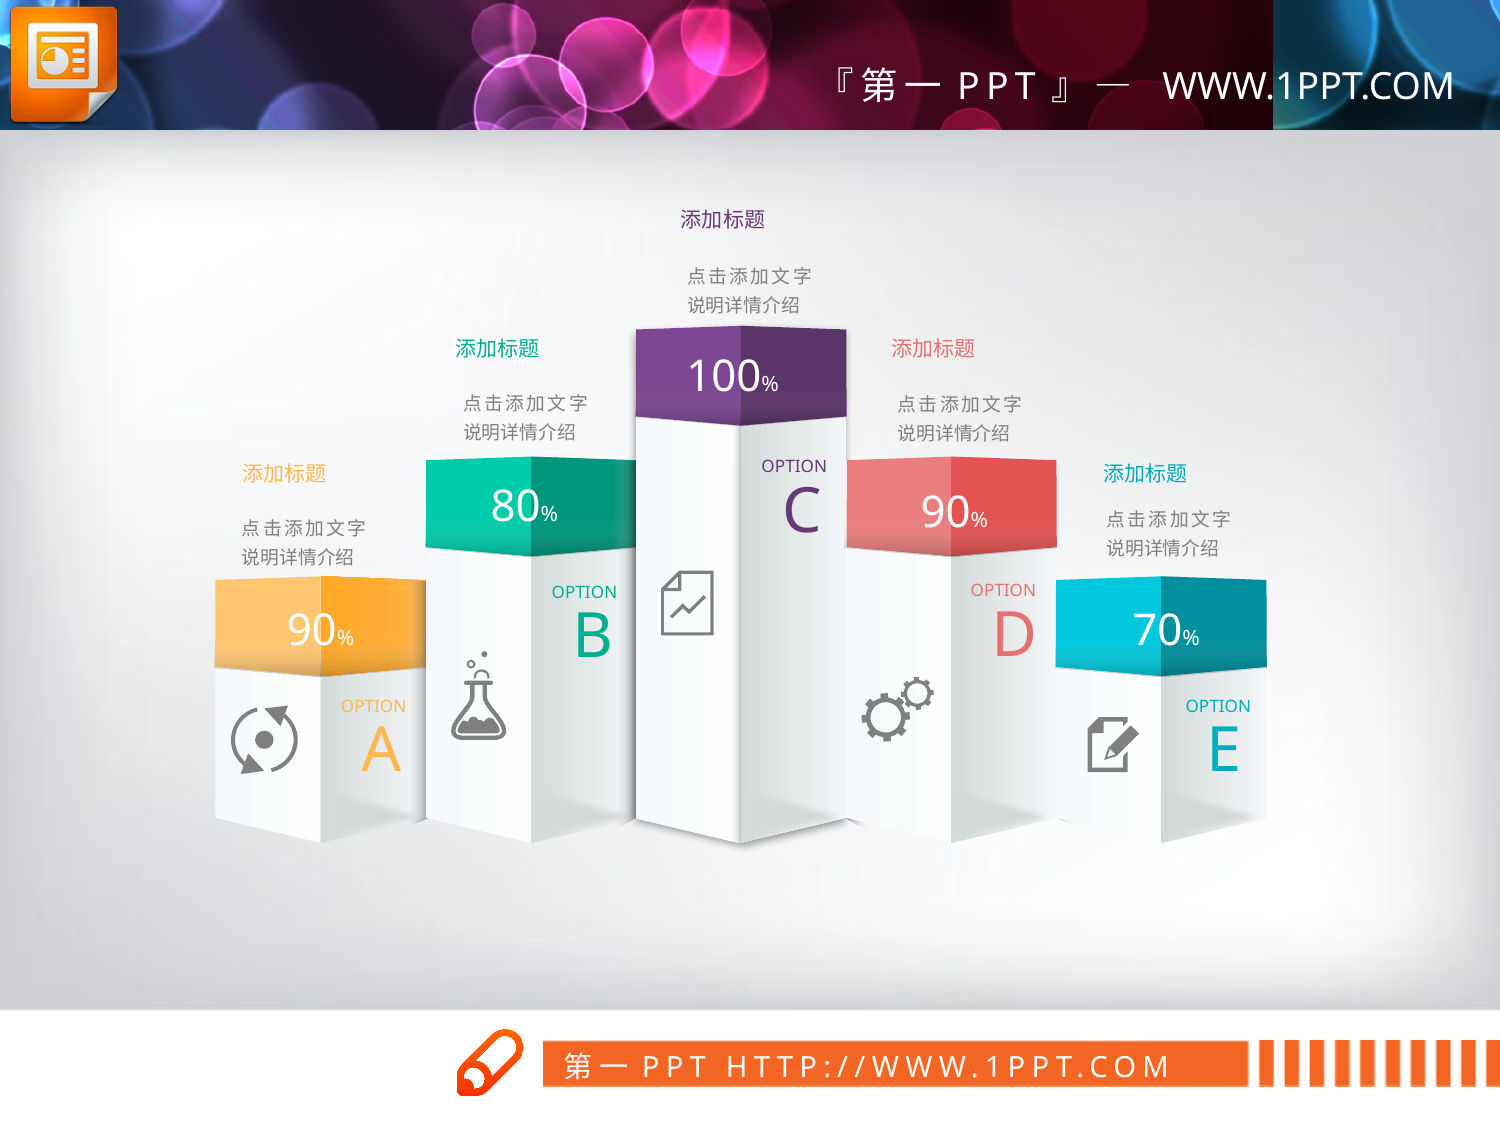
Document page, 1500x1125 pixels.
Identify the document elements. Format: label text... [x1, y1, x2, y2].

picture [0, 0, 1500, 1012]
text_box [1055, 576, 1287, 847]
picture [543, 1040, 1500, 1087]
text_box 点击添加文字说明详情介绍 [227, 502, 382, 574]
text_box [214, 576, 419, 847]
text_box 点击添加文字说明详情介绍 [448, 377, 603, 451]
text_box 添加标题 [227, 452, 392, 493]
text_box 添加标题 [876, 328, 1041, 369]
text_box 添加标题 [1088, 452, 1253, 493]
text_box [634, 325, 870, 847]
text_box 添加标题 [440, 328, 605, 369]
text_box 点击添加文字说明详情介绍 [672, 250, 827, 323]
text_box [424, 456, 629, 847]
text_box 点击添加文字说明详情介绍 [1091, 493, 1247, 567]
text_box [844, 456, 1078, 847]
text_box 添加标题 [665, 199, 830, 240]
text_box 点击添加文字说明详情介绍 [882, 378, 1038, 452]
